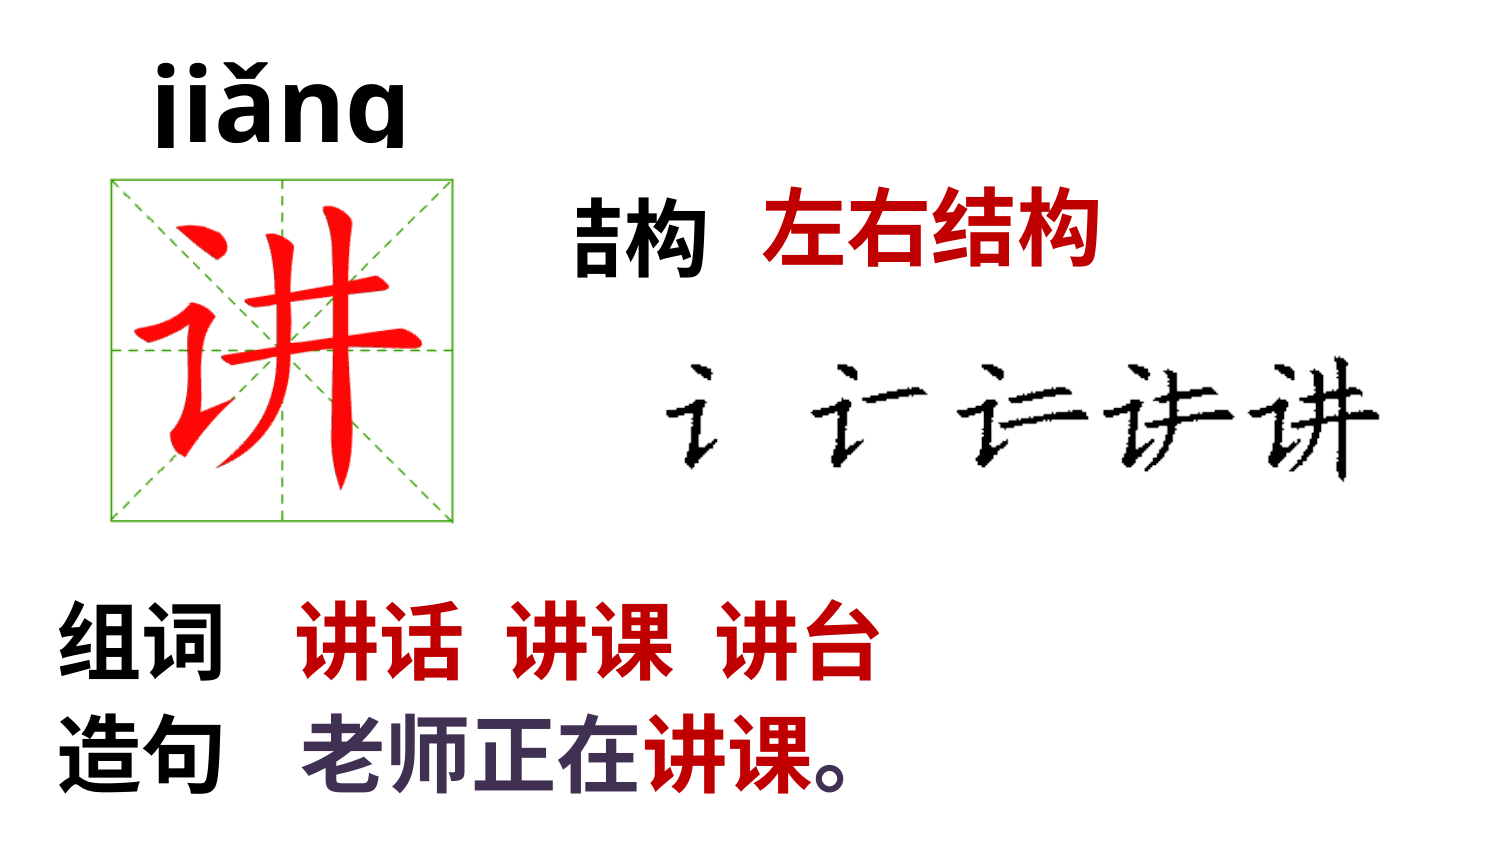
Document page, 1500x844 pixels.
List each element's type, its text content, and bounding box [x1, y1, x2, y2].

text_box 讲话 讲课 讲台 [292, 582, 1178, 695]
text_box 组词 [44, 582, 292, 695]
text_box 造句 [44, 695, 249, 810]
text_box 结构 [581, 179, 813, 293]
text_box 老师正在讲课。 [249, 695, 1462, 810]
text_box 左右结构 [749, 168, 1164, 283]
picture [0, 148, 1384, 560]
text_box jiǎng [129, 32, 434, 147]
